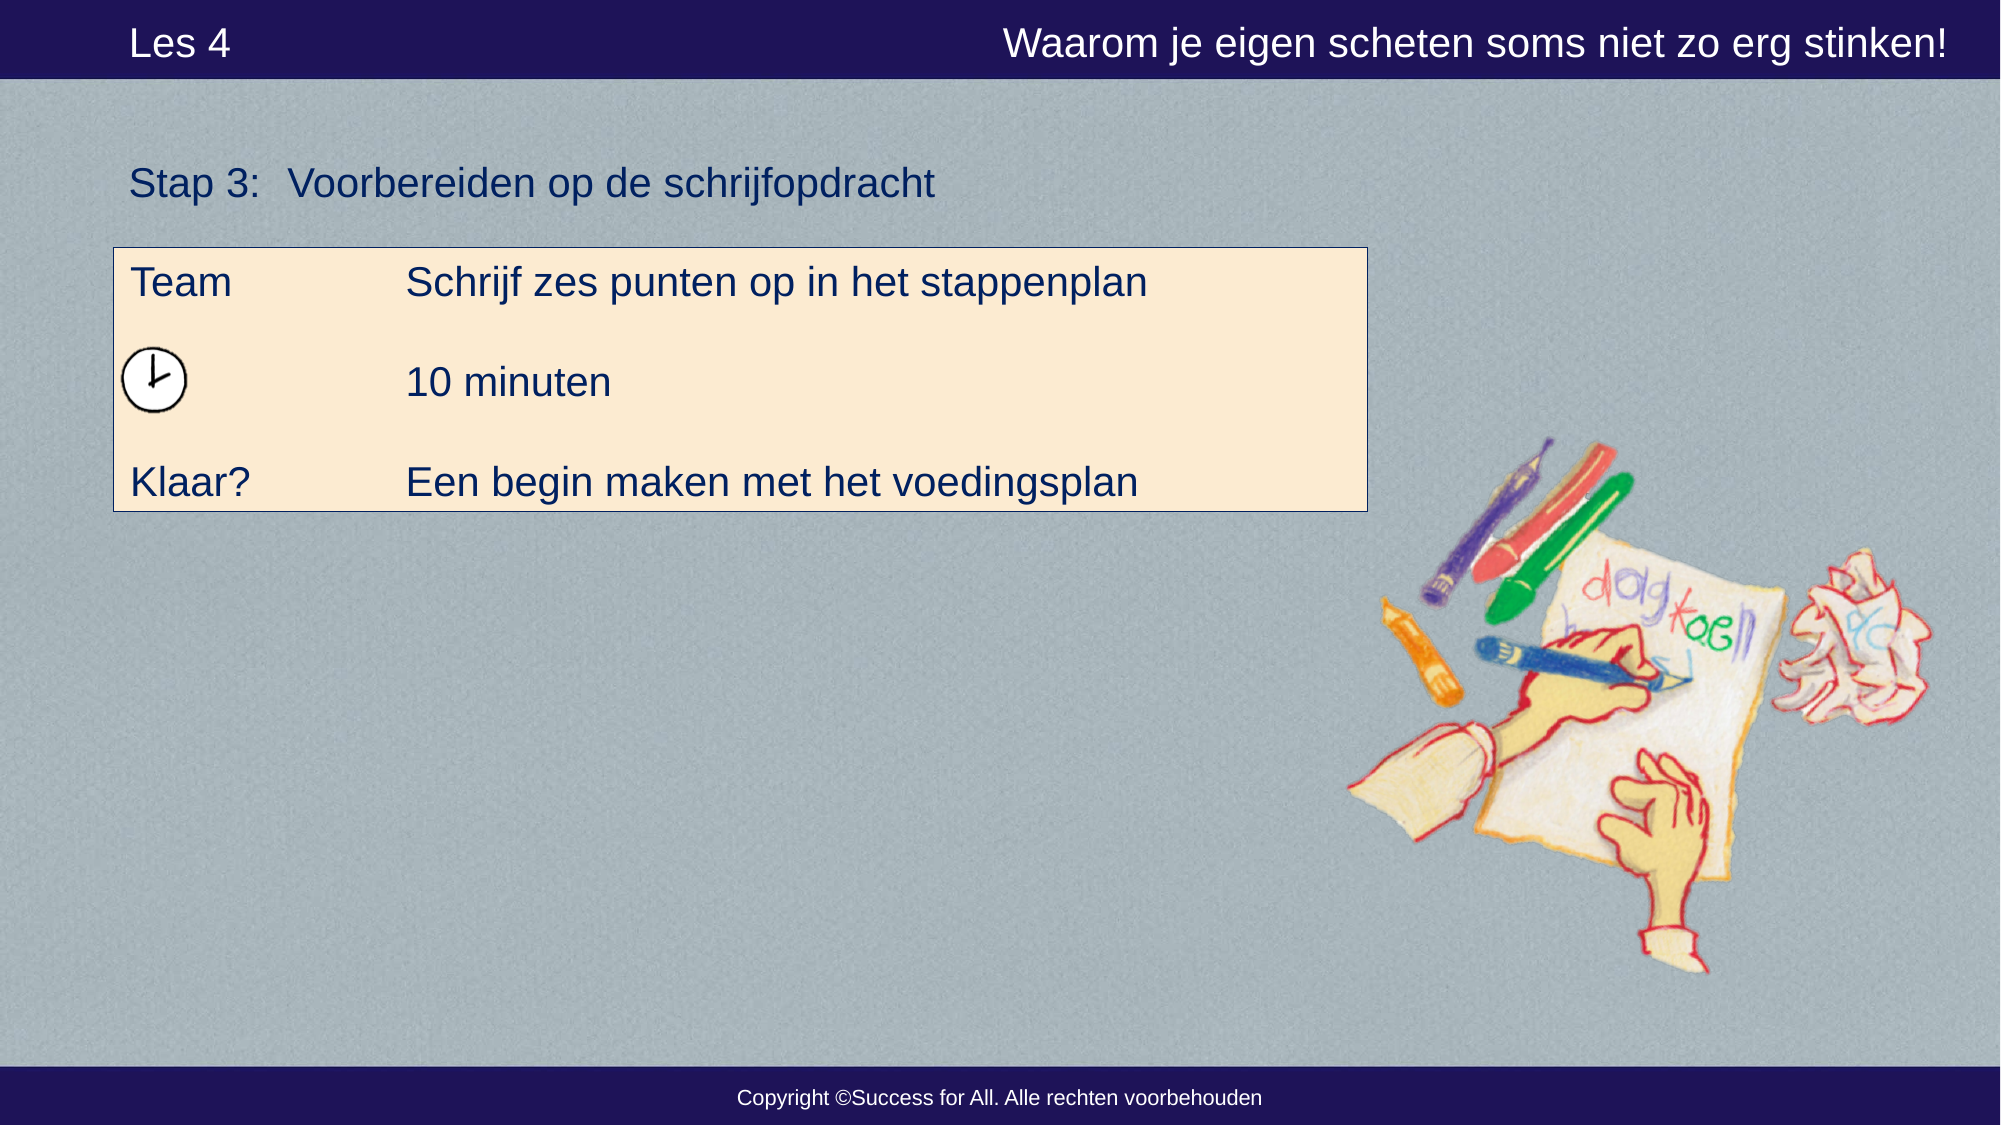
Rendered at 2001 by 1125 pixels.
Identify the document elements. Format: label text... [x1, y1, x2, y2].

text_box Copyright ©Success for All. Alle rechten voorbehouden [0, 1076, 2000, 1125]
text_box Les 4 [114, 8, 354, 73]
text_box Team Schrijf zes punten op in het stappenplan 10 minuten Klaar? Een begin maken met het voedingsplan [113, 247, 1368, 512]
text_box Waarom je eigen scheten soms niet zo erg stinken! [786, 8, 1963, 73]
text_box Stap 3: Voorbereiden op de schrijfopdracht [113, 148, 1301, 214]
picture [0, 0, 2001, 1125]
